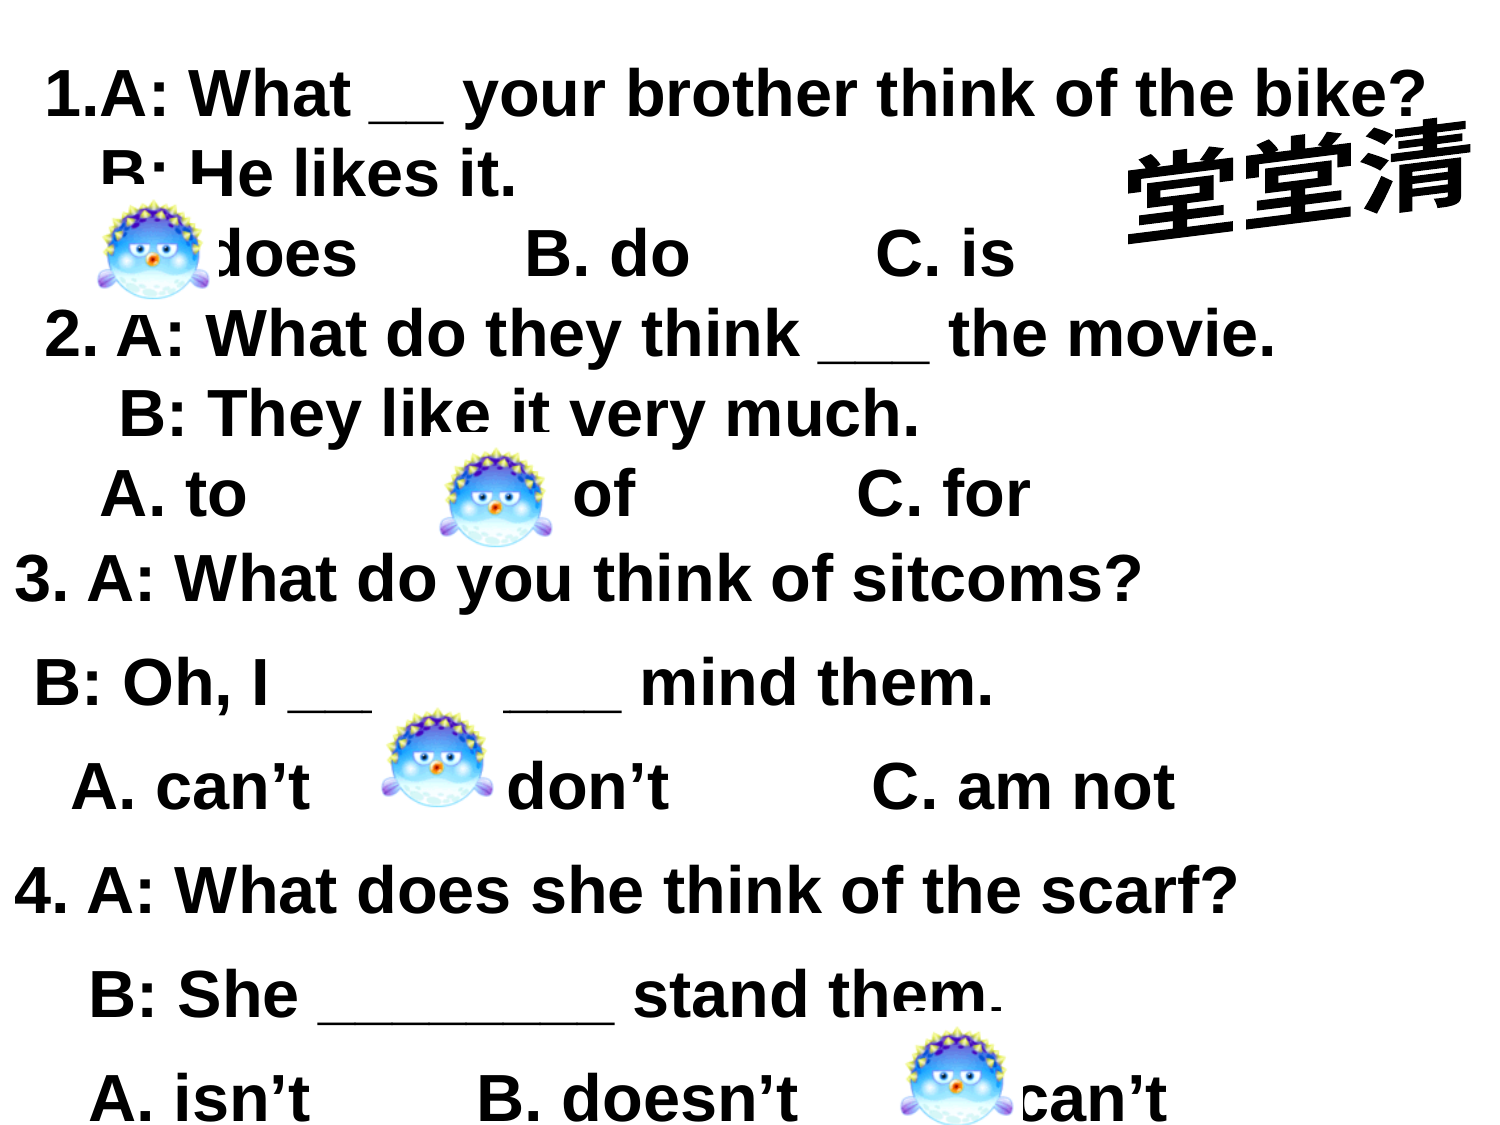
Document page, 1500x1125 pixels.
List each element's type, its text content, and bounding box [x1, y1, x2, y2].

picture [371, 692, 503, 823]
text_box 3. A: What do you think of sitcoms? B: Oh, I _________ mind them. A. can’t B. don’t C. am not 4. A: What does she think of the scarf? B: She ________ stand them. A. isn’t B. doesn’t C. can’t [0, 503, 1418, 1125]
list 1.A: What __ your brother think of the bike? B: He likes it. A. does B. do C. is 2. A: What do they think ___ the movie. B: They like it very much. A. to B. of C. for [29, 42, 1459, 858]
picture [430, 432, 562, 564]
picture [88, 184, 219, 316]
picture [891, 1011, 1023, 1125]
